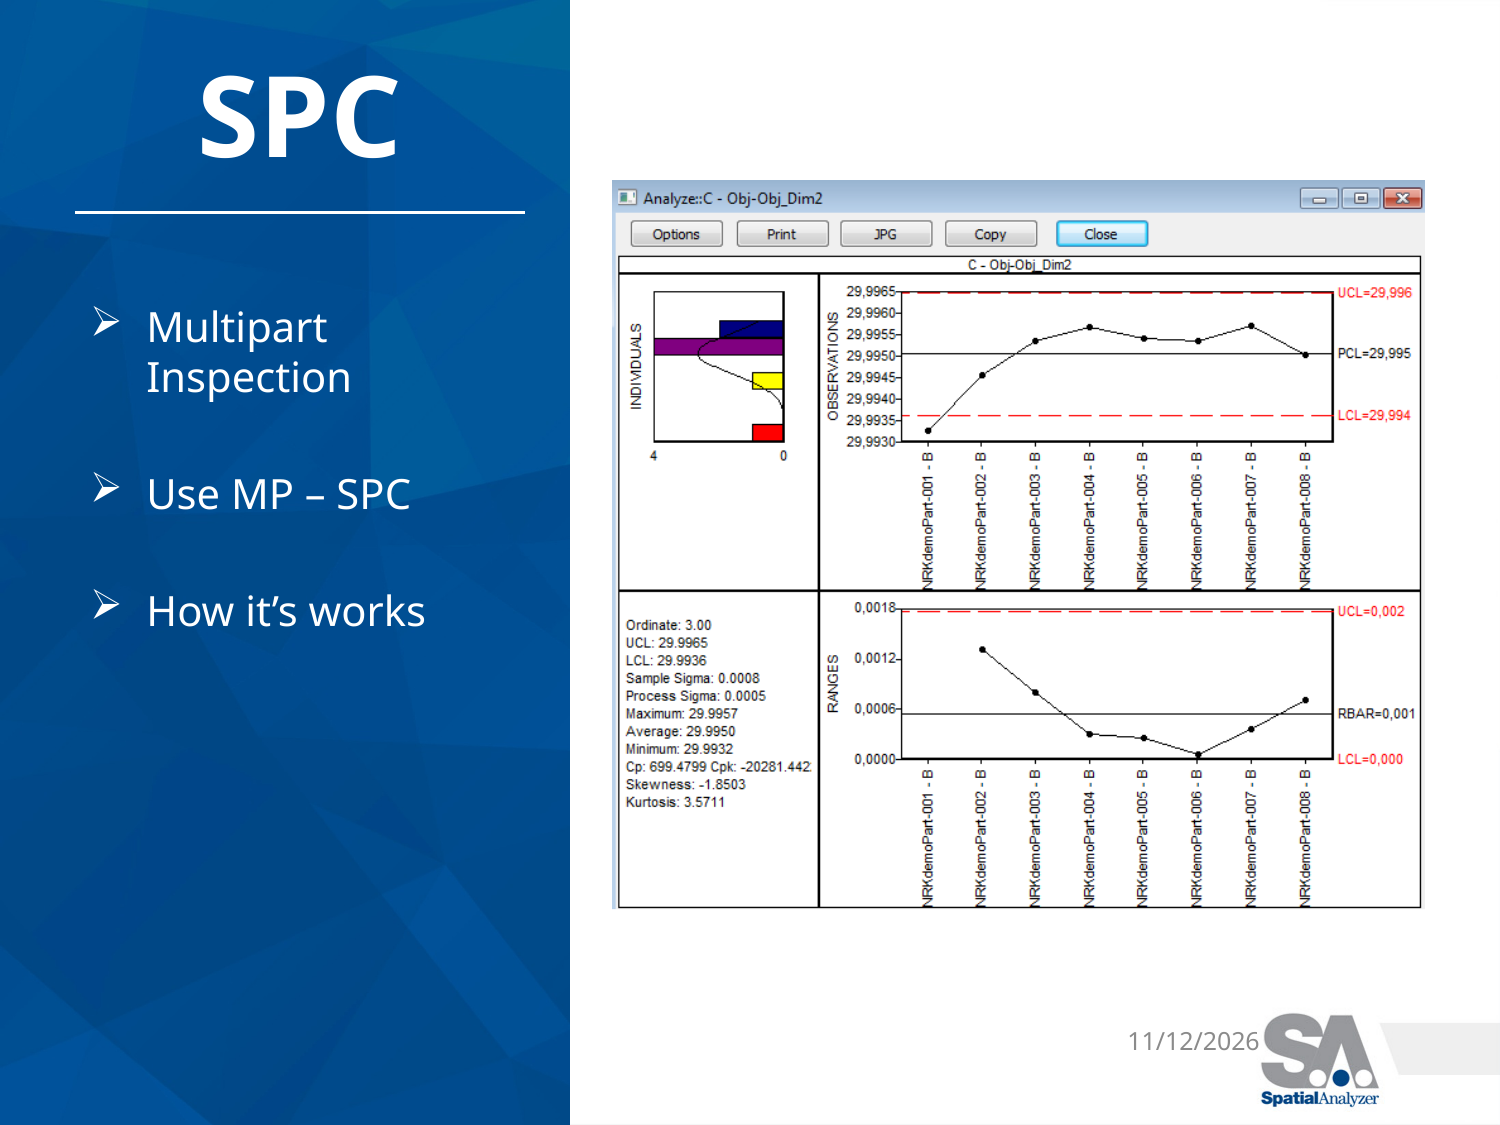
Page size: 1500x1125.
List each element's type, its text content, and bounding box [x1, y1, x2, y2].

title SPC [75, 50, 525, 188]
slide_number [1112, 1012, 1275, 1073]
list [612, 180, 1426, 912]
picture [0, 0, 1500, 1125]
list Multipart Inspection Use MP – SPC How it’s works [75, 235, 550, 1005]
